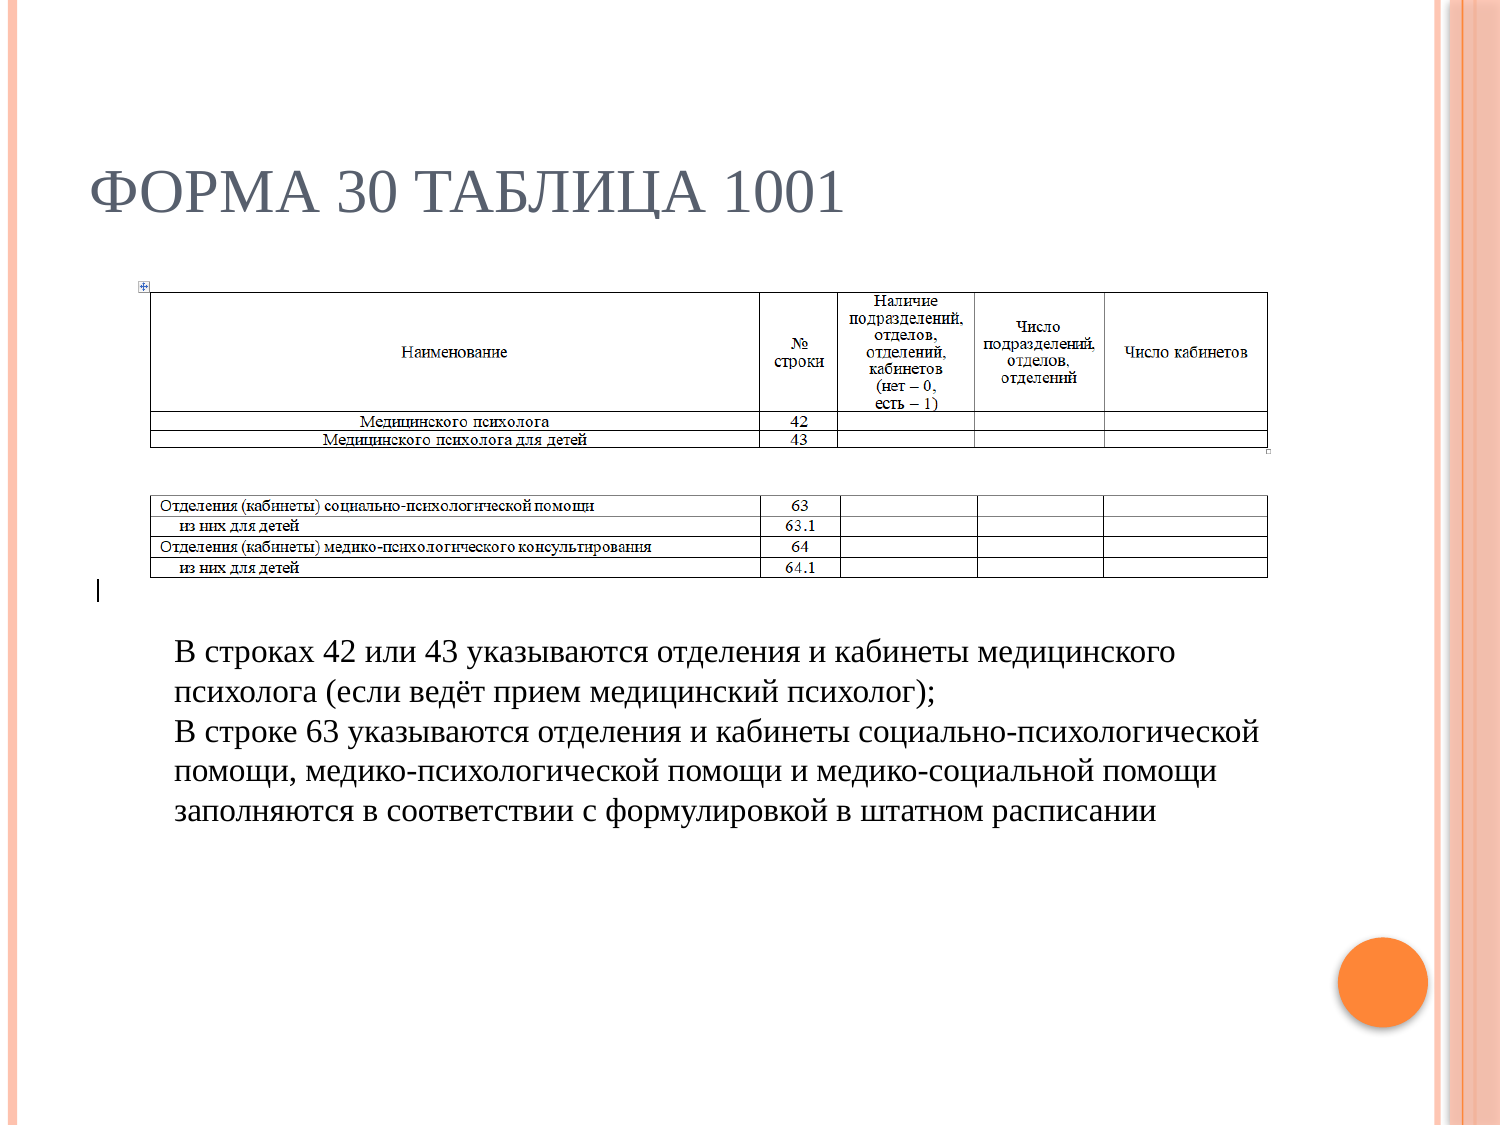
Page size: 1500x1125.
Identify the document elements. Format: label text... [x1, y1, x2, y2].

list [40, 219, 1401, 634]
title Форма 30 Таблица 1001 [75, 45, 1300, 216]
text_box В строках 42 или 43 указываются отделения и кабинеты медицинского психолога (если ведёт прием медицинский психолог); В строке 63 указываются отделения и кабинеты социально-психологической помощи, медико-психологической помощи и медико-социальной помощи заполняются в соответствии с формулировкой в штатном расписании [159, 644, 1282, 836]
